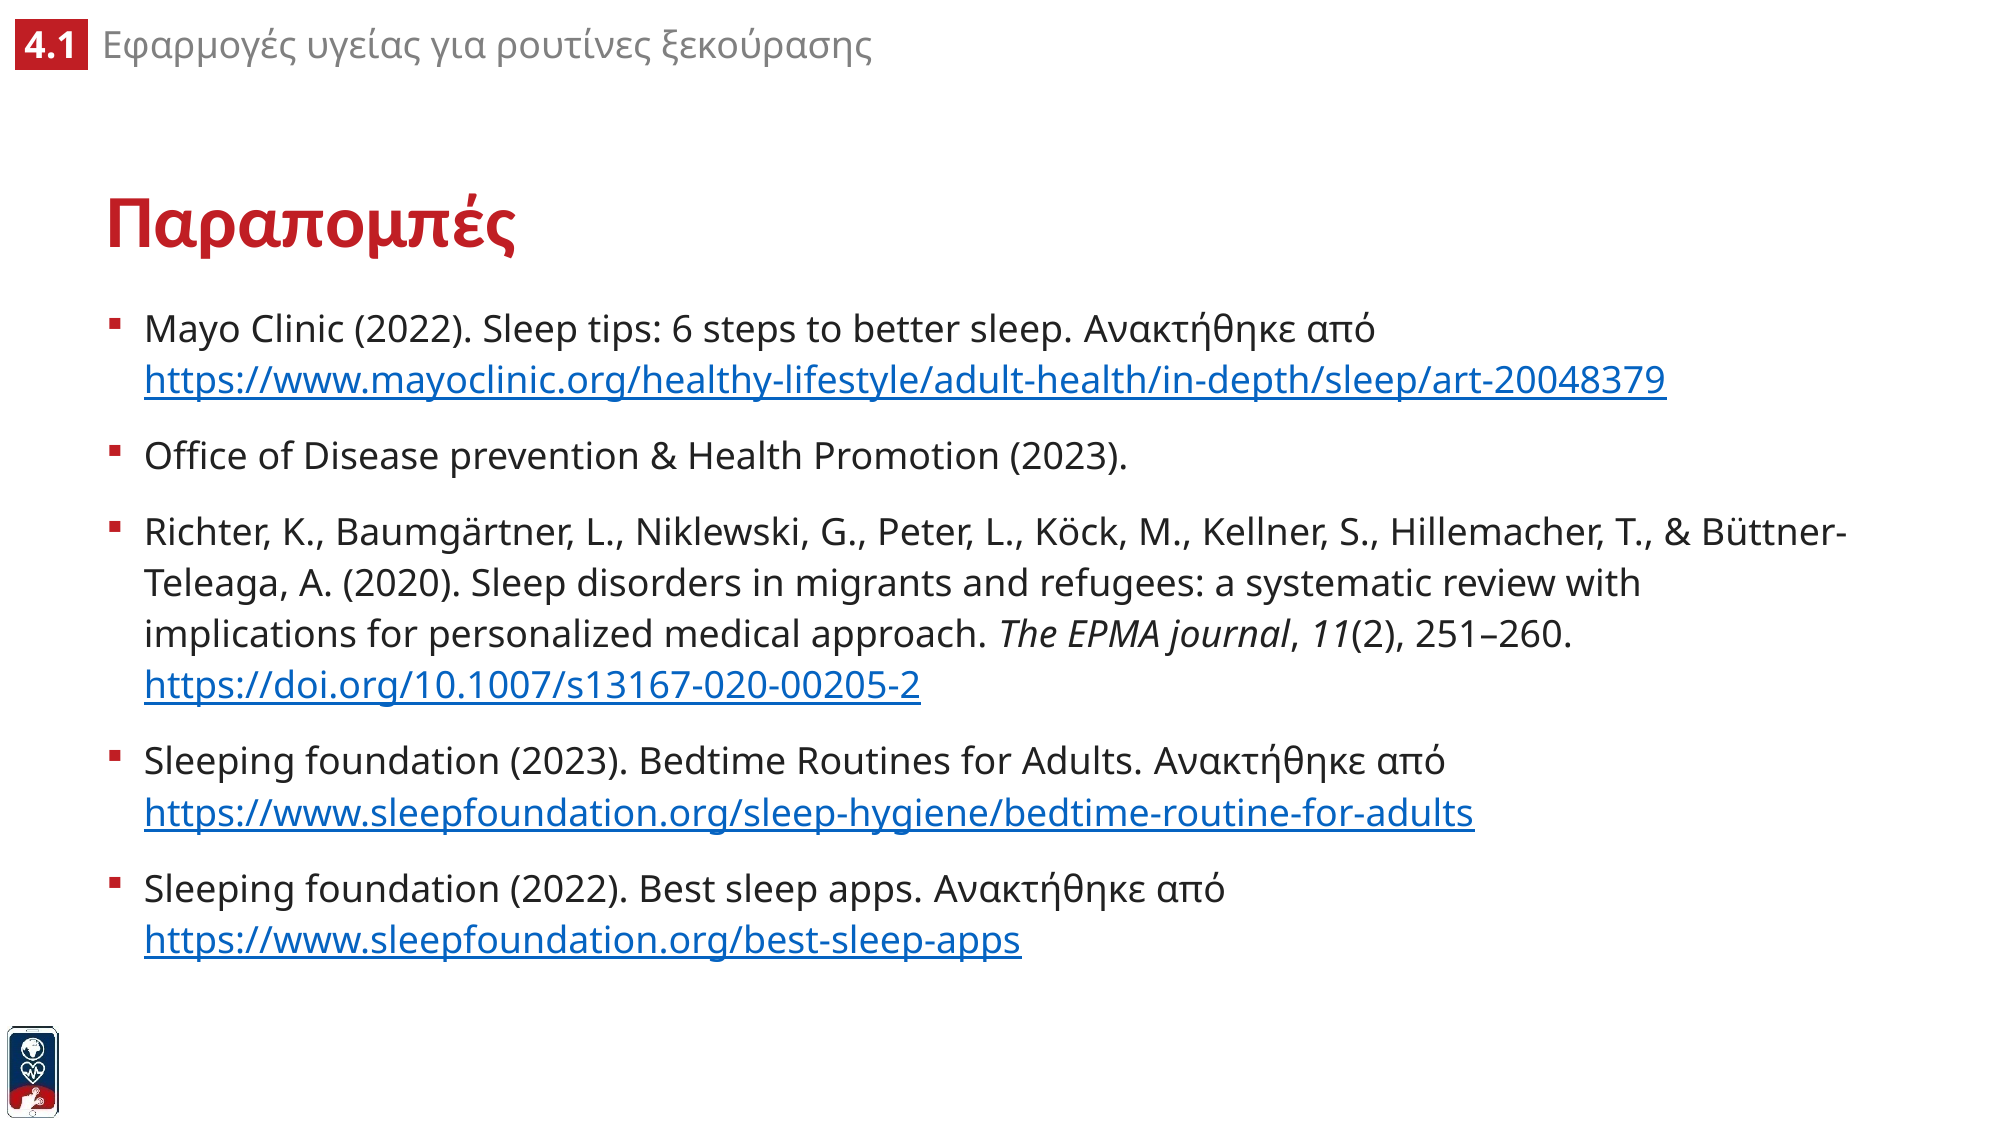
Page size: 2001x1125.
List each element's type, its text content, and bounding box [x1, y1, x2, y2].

picture [7, 1026, 59, 1118]
title Παραπομπές [91, 177, 1906, 277]
list Mayo Clinic (2022). Sleep tips: 6 steps to better sleep. Ανακτήθηκε από https://www.mayoclinic.org/healthy-lifestyle/adult-health/in-depth/sleep/art-20048379 Office of Disease prevention & Health Promotion (2023). Richter, K., Baumgärtner, L., Niklewski, G., Peter, L., Köck, M., Kellner, S., Hillemacher, T., & Büttner-Teleaga, A. (2020). Sleep disorders in migrants and refugees: a systematic review with implications for personalized medical approach. The EPMA journal, 11(2), 251–260. https://doi.org/10.1007/s13167-020-00205-2 Sleeping foundation (2023). Bedtime Routines for Adults. Ανακτήθηκε από https://www.sleepfoundation.org/sleep-hygiene/bedtime-routine-for-adults Sleeping foundation (2022). Best sleep apps. Ανακτήθηκε από https://www.sleepfoundation.org/best-sleep-apps [91, 295, 1866, 1094]
